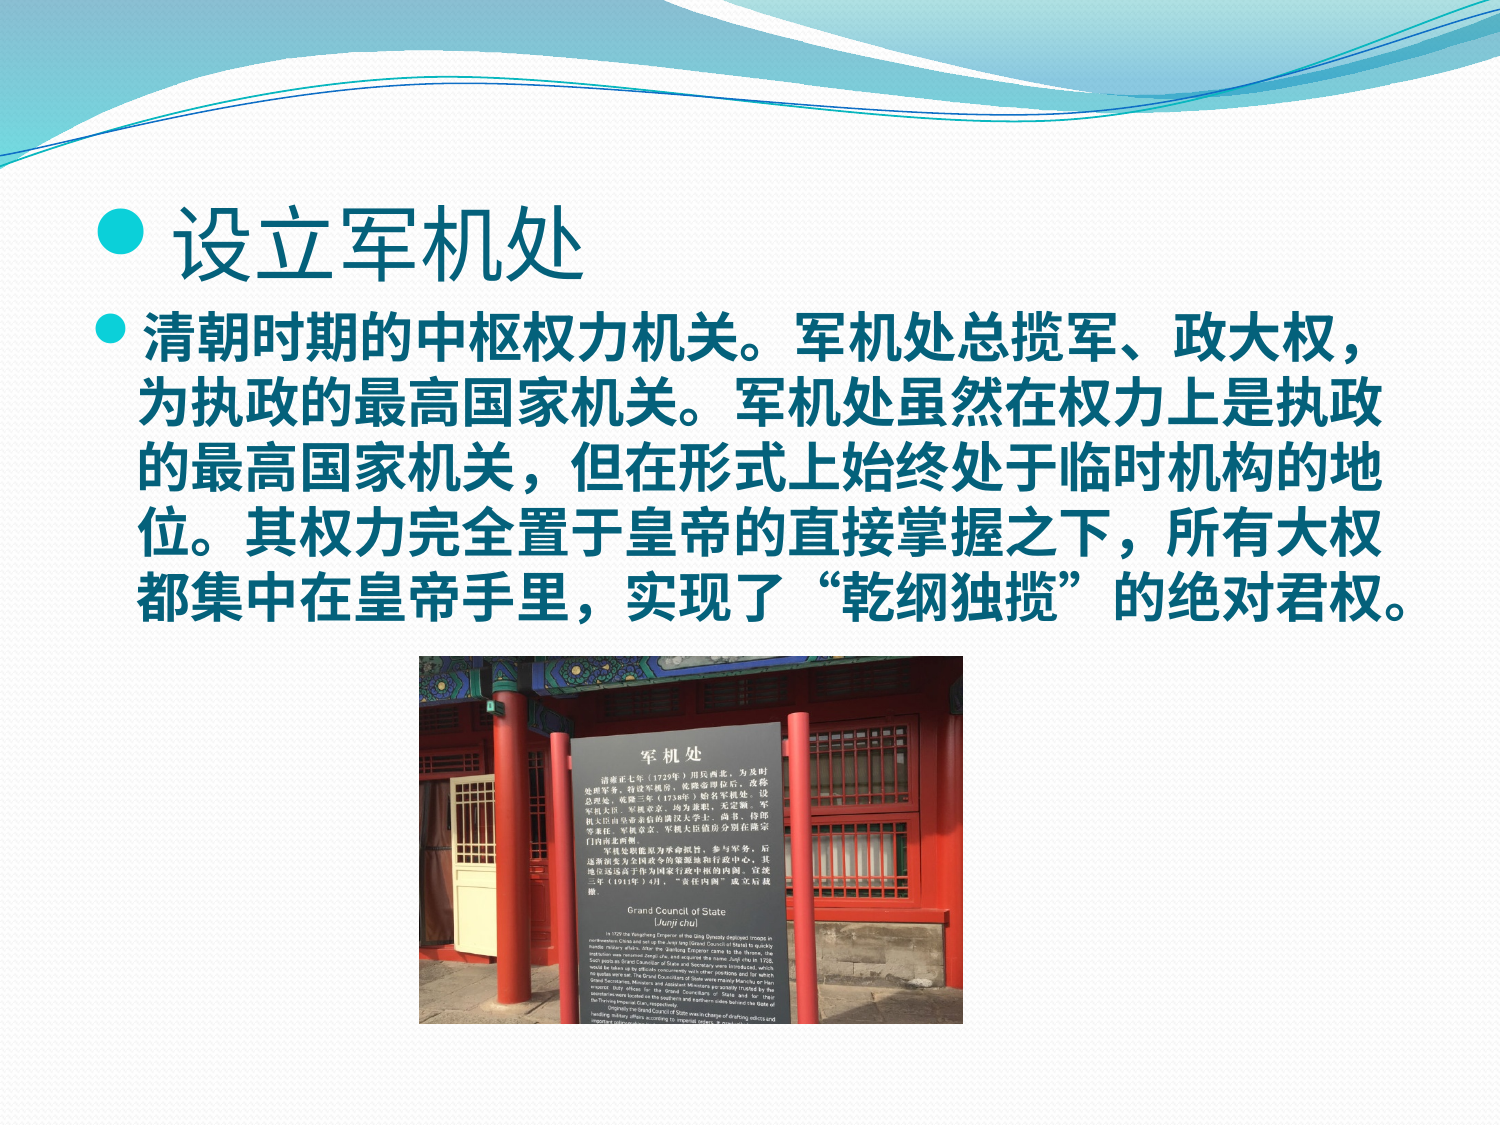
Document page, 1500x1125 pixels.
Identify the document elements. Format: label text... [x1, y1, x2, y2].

picture [418, 656, 963, 1024]
list 设立军机处 清朝时期的中枢权力机关。军机处总揽军、政大权，为执政的最高国家机关。军机处虽然在权力上是执政的最高国家机关，但在形式上始终处于临时机构的地位。其权力完全置于皇帝的直接掌握之下，所有大权都集中在皇帝手里，实现了“乾纲独揽”的绝对君权。 [76, 184, 1412, 1038]
